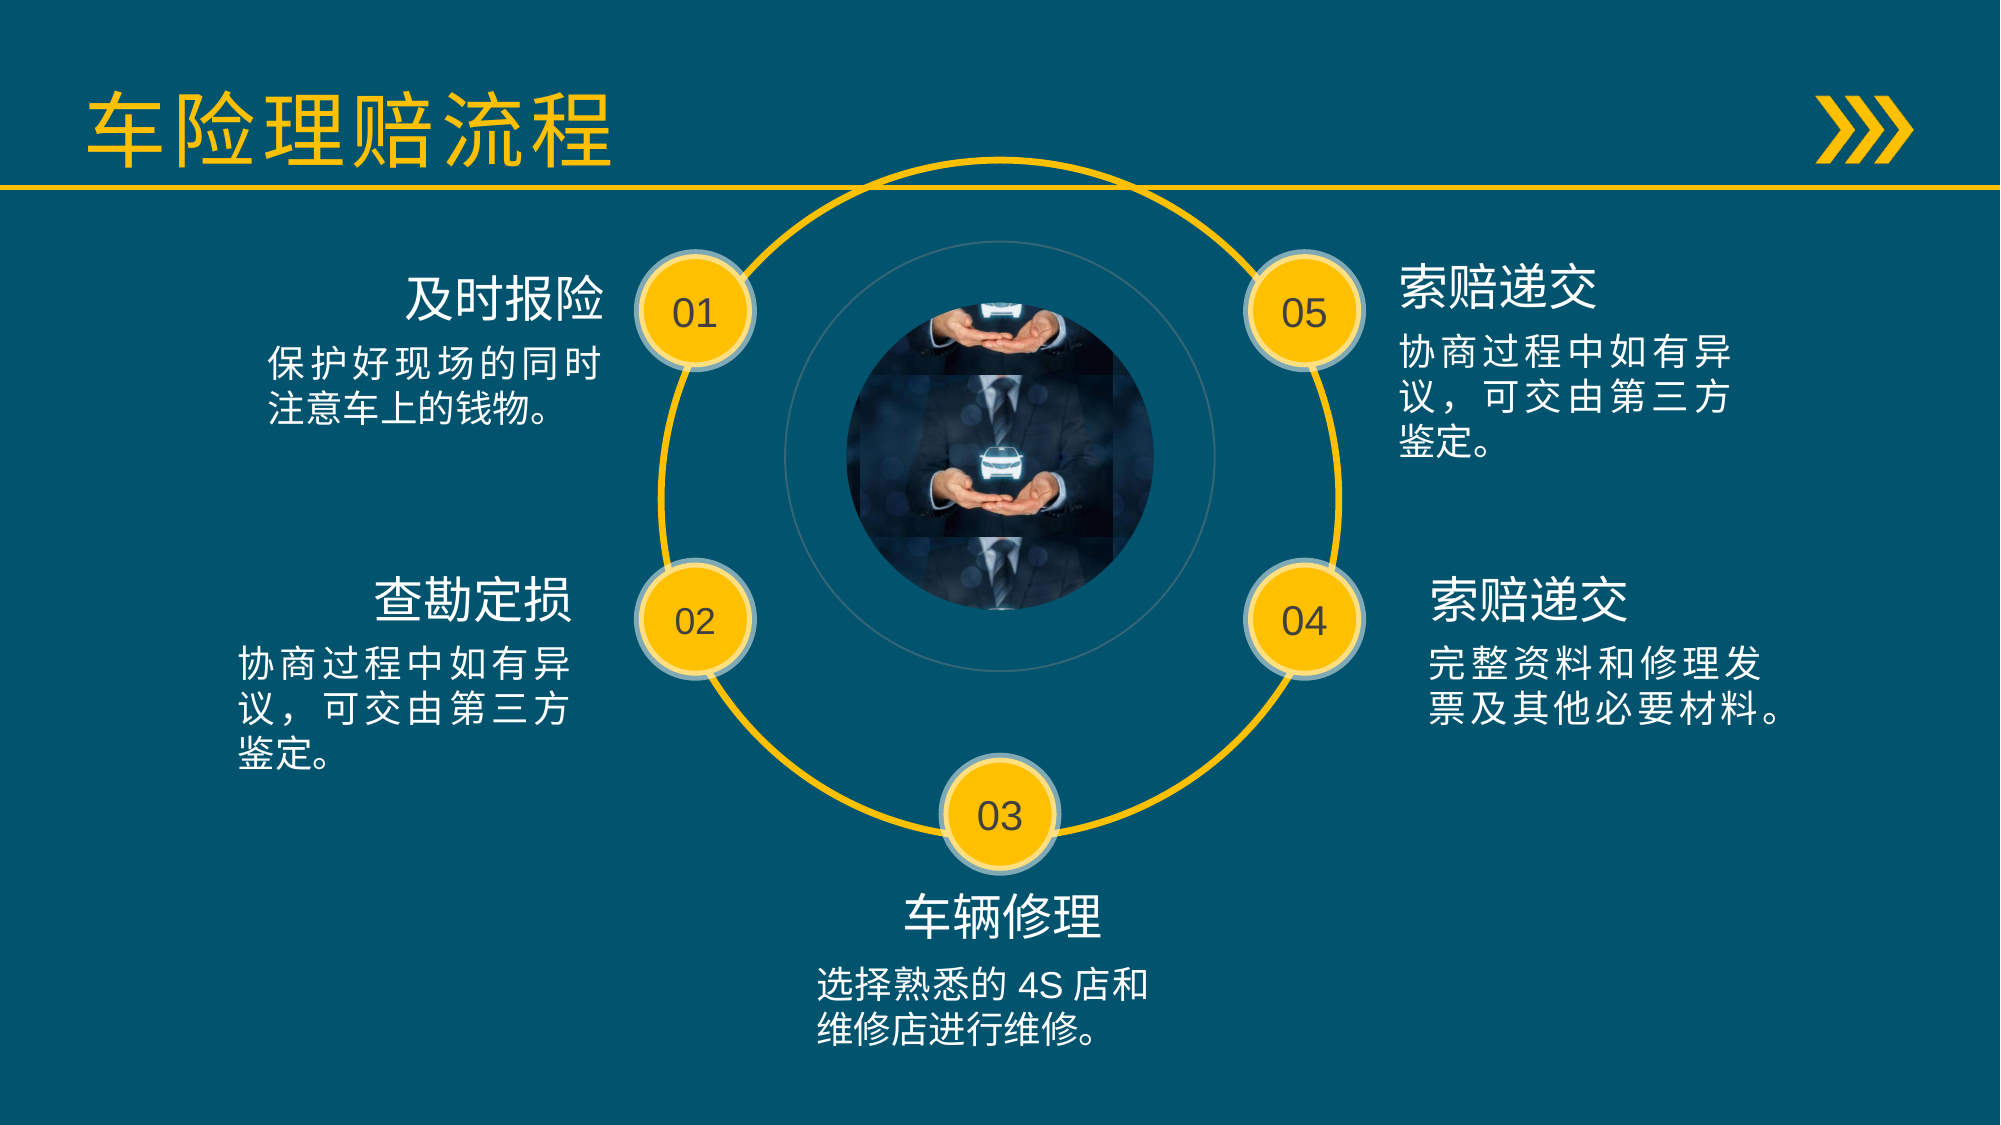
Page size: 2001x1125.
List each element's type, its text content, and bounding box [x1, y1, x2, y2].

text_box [222, 160, 1778, 187]
picture [1817, 96, 1855, 163]
text_box 车险理赔流程 [68, 70, 630, 185]
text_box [222, 188, 1778, 1060]
picture [1875, 96, 1913, 163]
picture [1846, 96, 1884, 163]
